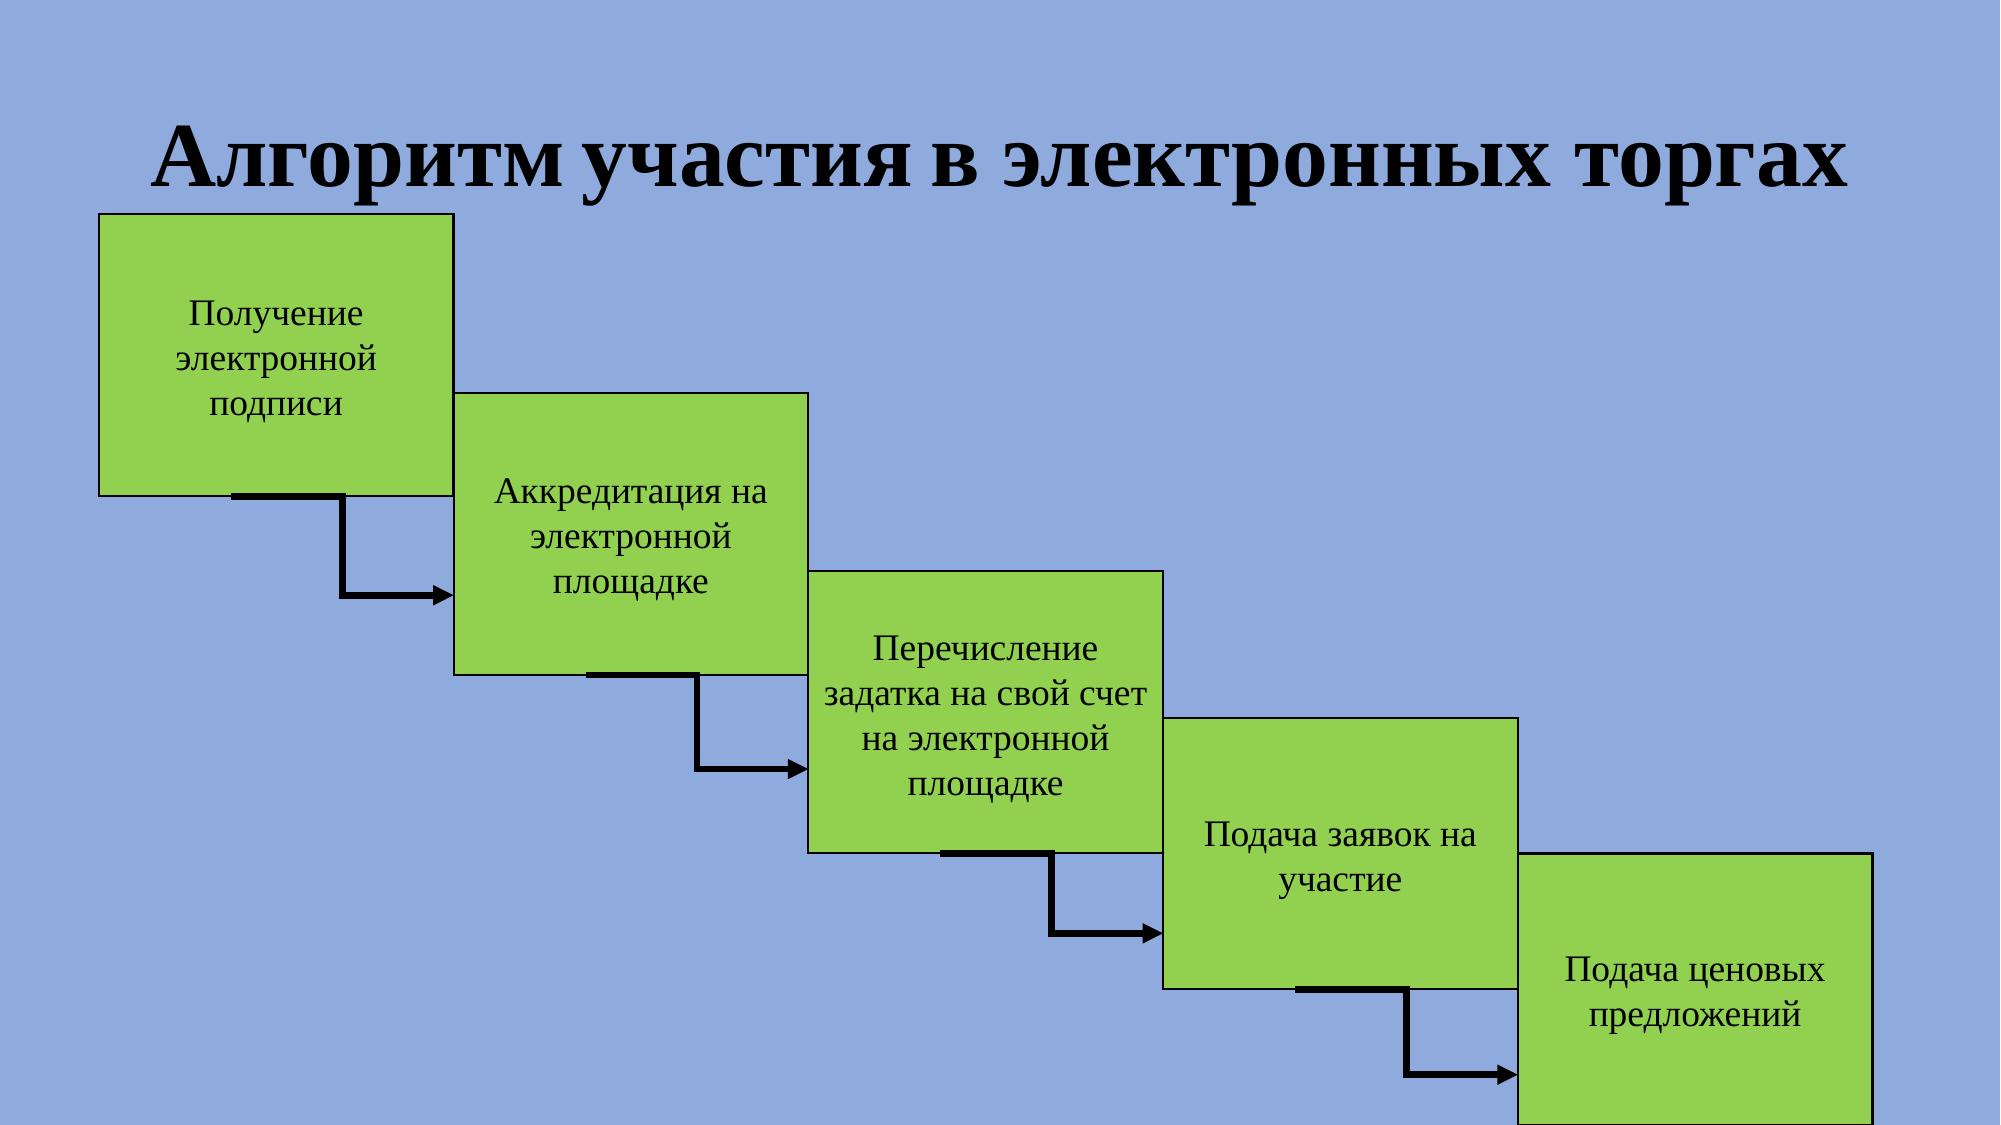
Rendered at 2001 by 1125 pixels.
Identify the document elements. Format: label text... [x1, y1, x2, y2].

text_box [585, 674, 809, 770]
title Алгоритм участия в электронных торгах [0, 75, 2000, 215]
text_box Получение электронной подписи [98, 213, 455, 497]
text_box Аккредитация на электронной площадке [453, 392, 809, 676]
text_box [230, 496, 454, 596]
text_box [1295, 989, 1518, 1075]
text_box Перечисление задатка на свой счет на электронной площадке [807, 570, 1164, 854]
text_box Подача ценовых предложений [1517, 852, 1874, 1125]
text_box Подача заявок на участие [1162, 717, 1519, 990]
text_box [940, 853, 1164, 934]
